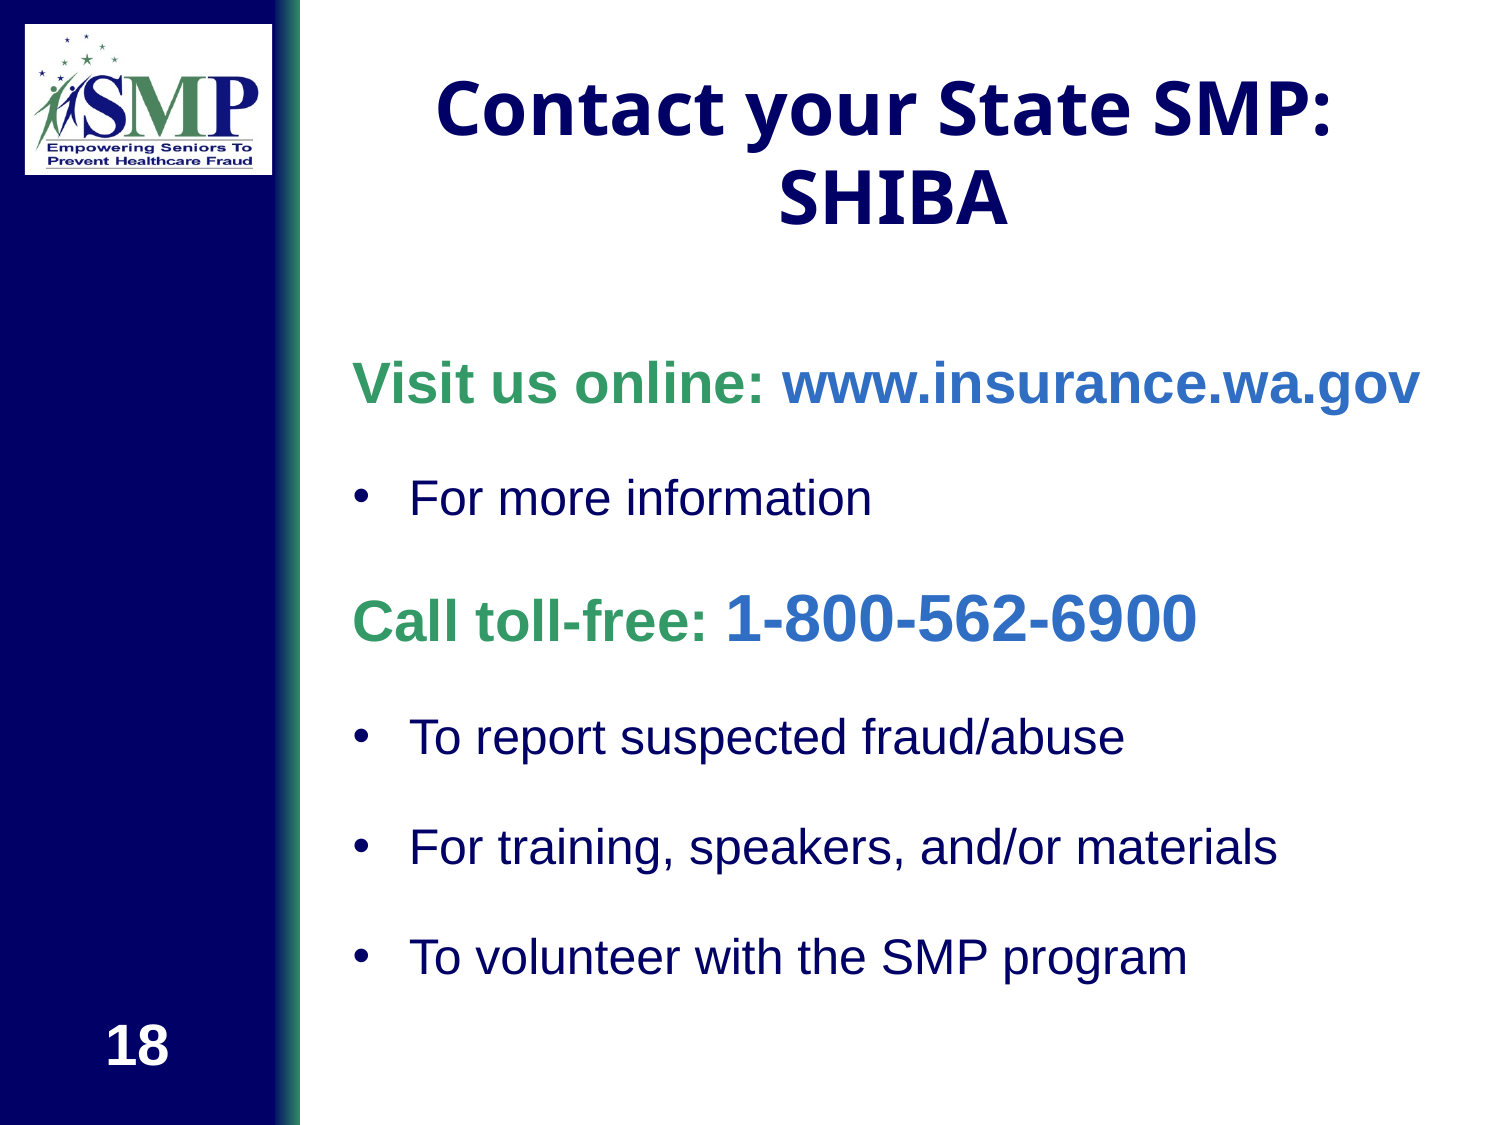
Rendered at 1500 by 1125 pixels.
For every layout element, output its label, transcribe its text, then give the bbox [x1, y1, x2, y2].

title Contact your State SMP: SHIBA [337, 87, 1450, 213]
slide_number 18 [0, 999, 276, 1076]
list Visit us online: www.insurance.wa.gov For more information Call toll-free: 1-800-562-6900 To report suspected fraud/abuse For training, speakers, and/or materials To volunteer with the SMP program [337, 337, 1463, 863]
picture [24, 24, 273, 175]
